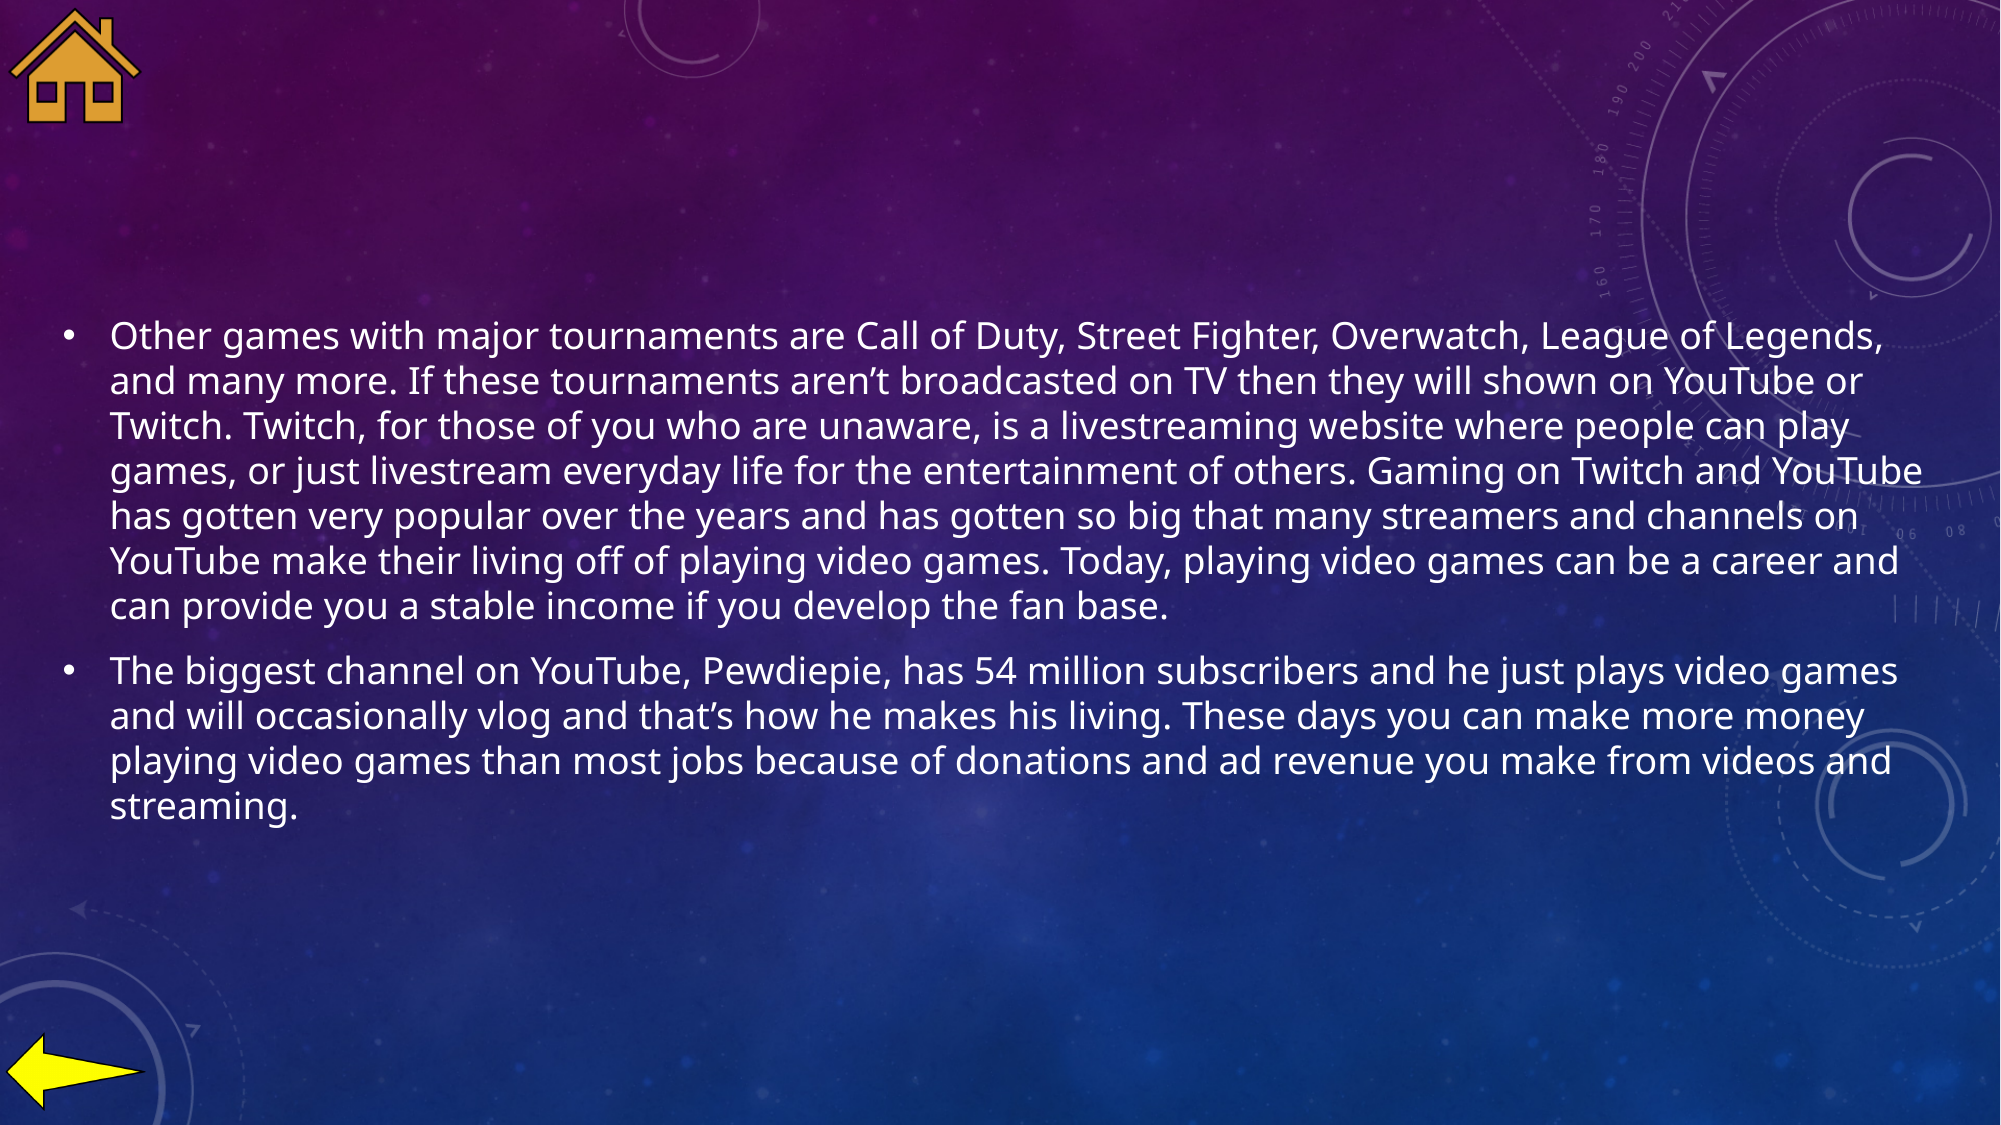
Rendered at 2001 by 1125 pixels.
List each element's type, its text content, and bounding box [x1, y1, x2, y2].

list Other games with major tournaments are Call of Duty, Street Fighter, Overwatch, League of Legends, and many more. If these tournaments aren’t broadcasted on TV then they will shown on YouTube or Twitch. Twitch, for those of you who are unaware, is a livestreaming website where people can play games, or just livestream everyday life for the entertainment of others. Gaming on Twitch and YouTube has gotten very popular over the years and has gotten so big that many streamers and channels on YouTube make their living off of playing video games. Today, playing video games can be a career and can provide you a stable income if you develop the fan base. The biggest channel on YouTube, Pewdiepie, has 54 million subscribers and he just plays video games and will occasionally vlog and that’s how he makes his living. These days you can make more money playing video games than most jobs because of donations and ad revenue you make from videos and streaming. [47, 200, 1957, 1071]
picture [0, 0, 2001, 1125]
